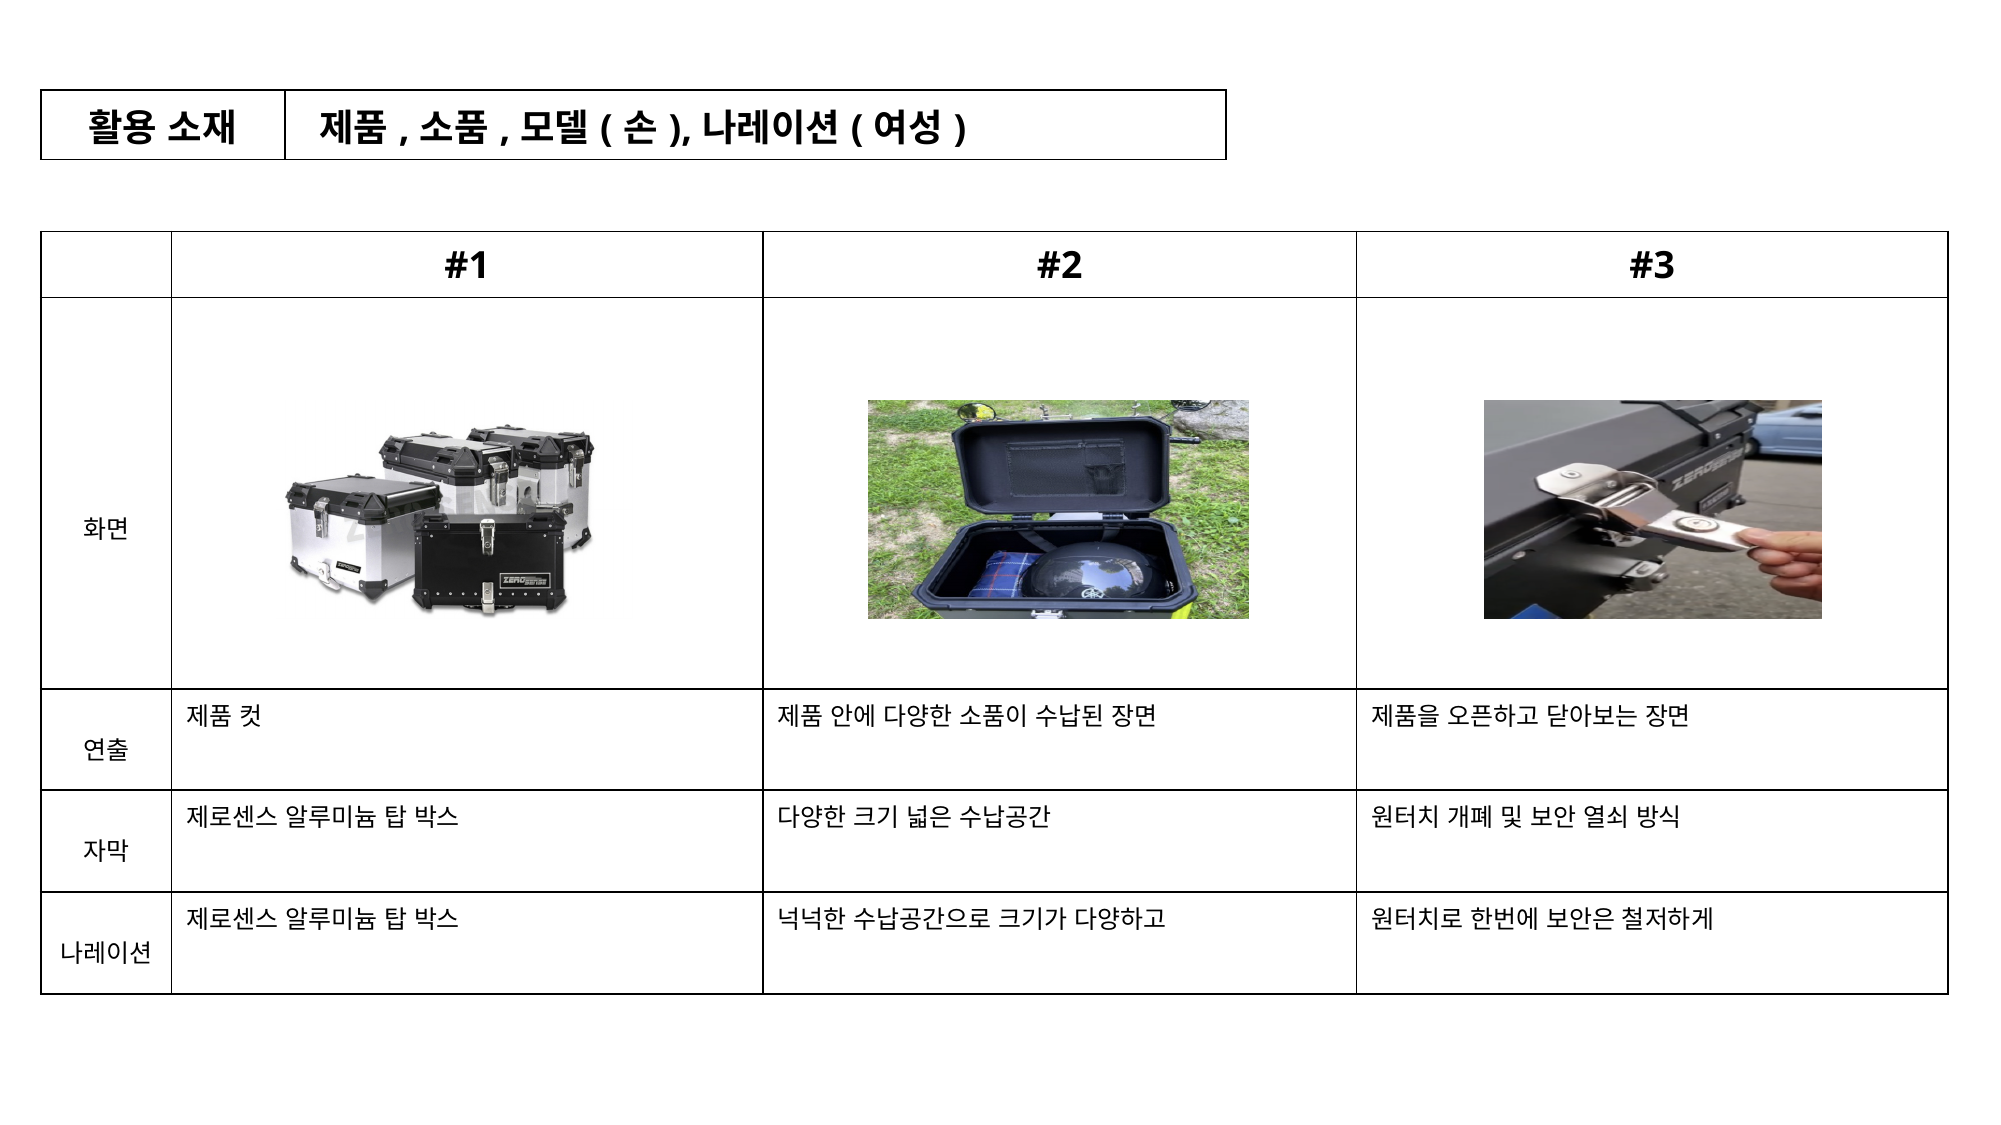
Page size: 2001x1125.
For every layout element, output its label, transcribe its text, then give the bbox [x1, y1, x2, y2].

table_cell 원터치 개폐 및 보안 열쇠 방식 [1357, 791, 1947, 891]
picture [1484, 400, 1822, 619]
table_cell 제품 컷 [172, 690, 762, 789]
table_header #2 [764, 232, 1356, 297]
table_cell [764, 298, 1356, 688]
table_cell 연출 [42, 690, 171, 789]
table_cell 제로센스 알루미늄 탑 박스 [172, 893, 762, 993]
table_header #3 [1357, 232, 1947, 297]
table_header [42, 232, 171, 297]
table_header 활용 소재 [42, 91, 284, 159]
table_header #1 [172, 232, 762, 297]
table_cell [172, 298, 762, 688]
table_cell 넉넉한 수납공간으로 크기가 다양하고 [764, 893, 1356, 993]
table_cell 제품을 오픈하고 닫아보는 장면 [1357, 690, 1947, 789]
table_cell 원터치로 한번에 보안은 철저하게 [1357, 893, 1947, 993]
table_cell 제품 안에 다양한 소품이 수납된 장면 [764, 690, 1356, 789]
table_cell 화면 [42, 298, 171, 688]
table_cell 제로센스 알루미늄 탑 박스 [172, 791, 762, 891]
table_cell 나레이션 [42, 893, 171, 993]
table_cell 자막 [42, 791, 171, 891]
table_cell [1357, 298, 1947, 688]
picture [868, 400, 1249, 619]
picture [276, 400, 633, 619]
table_cell 다양한 크기 넓은 수납공간 [764, 791, 1356, 891]
table_header 제품,소품,모델(손),나레이션(여성) [286, 91, 1225, 159]
